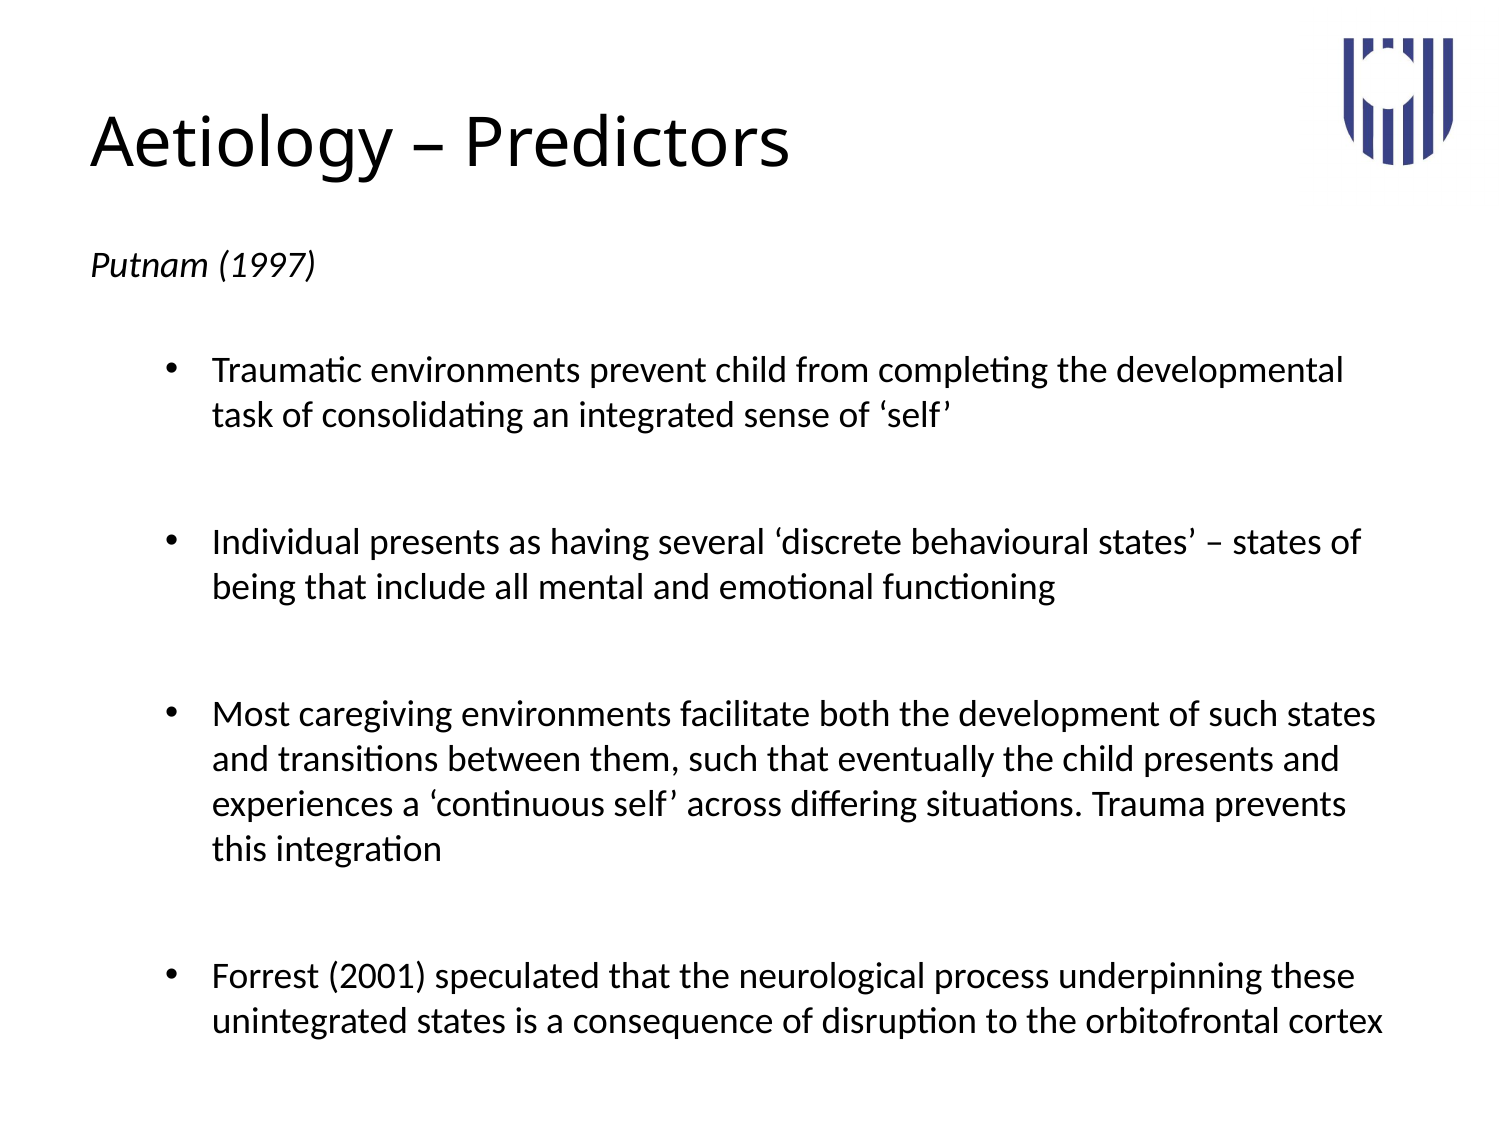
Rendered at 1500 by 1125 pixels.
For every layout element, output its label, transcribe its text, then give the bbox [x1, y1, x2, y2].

title Aetiology – Predictors [75, 45, 1425, 232]
picture [1299, 7, 1499, 206]
list Putnam (1997) Traumatic environments prevent child from completing the developmental task of consolidating an integrated sense of ‘self’ Individual presents as having several ‘discrete behavioural states’ – states of being that include all mental and emotional functioning Most caregiving environments facilitate both the development of such states and transitions between them, such that eventually the child presents and experiences a ‘continuous self’ across differing situations. Trauma prevents this integration Forrest (2001) speculated that the neurological process underpinning these unintegrated states is a consequence of disruption to the orbitofrontal cortex [75, 232, 1425, 1005]
